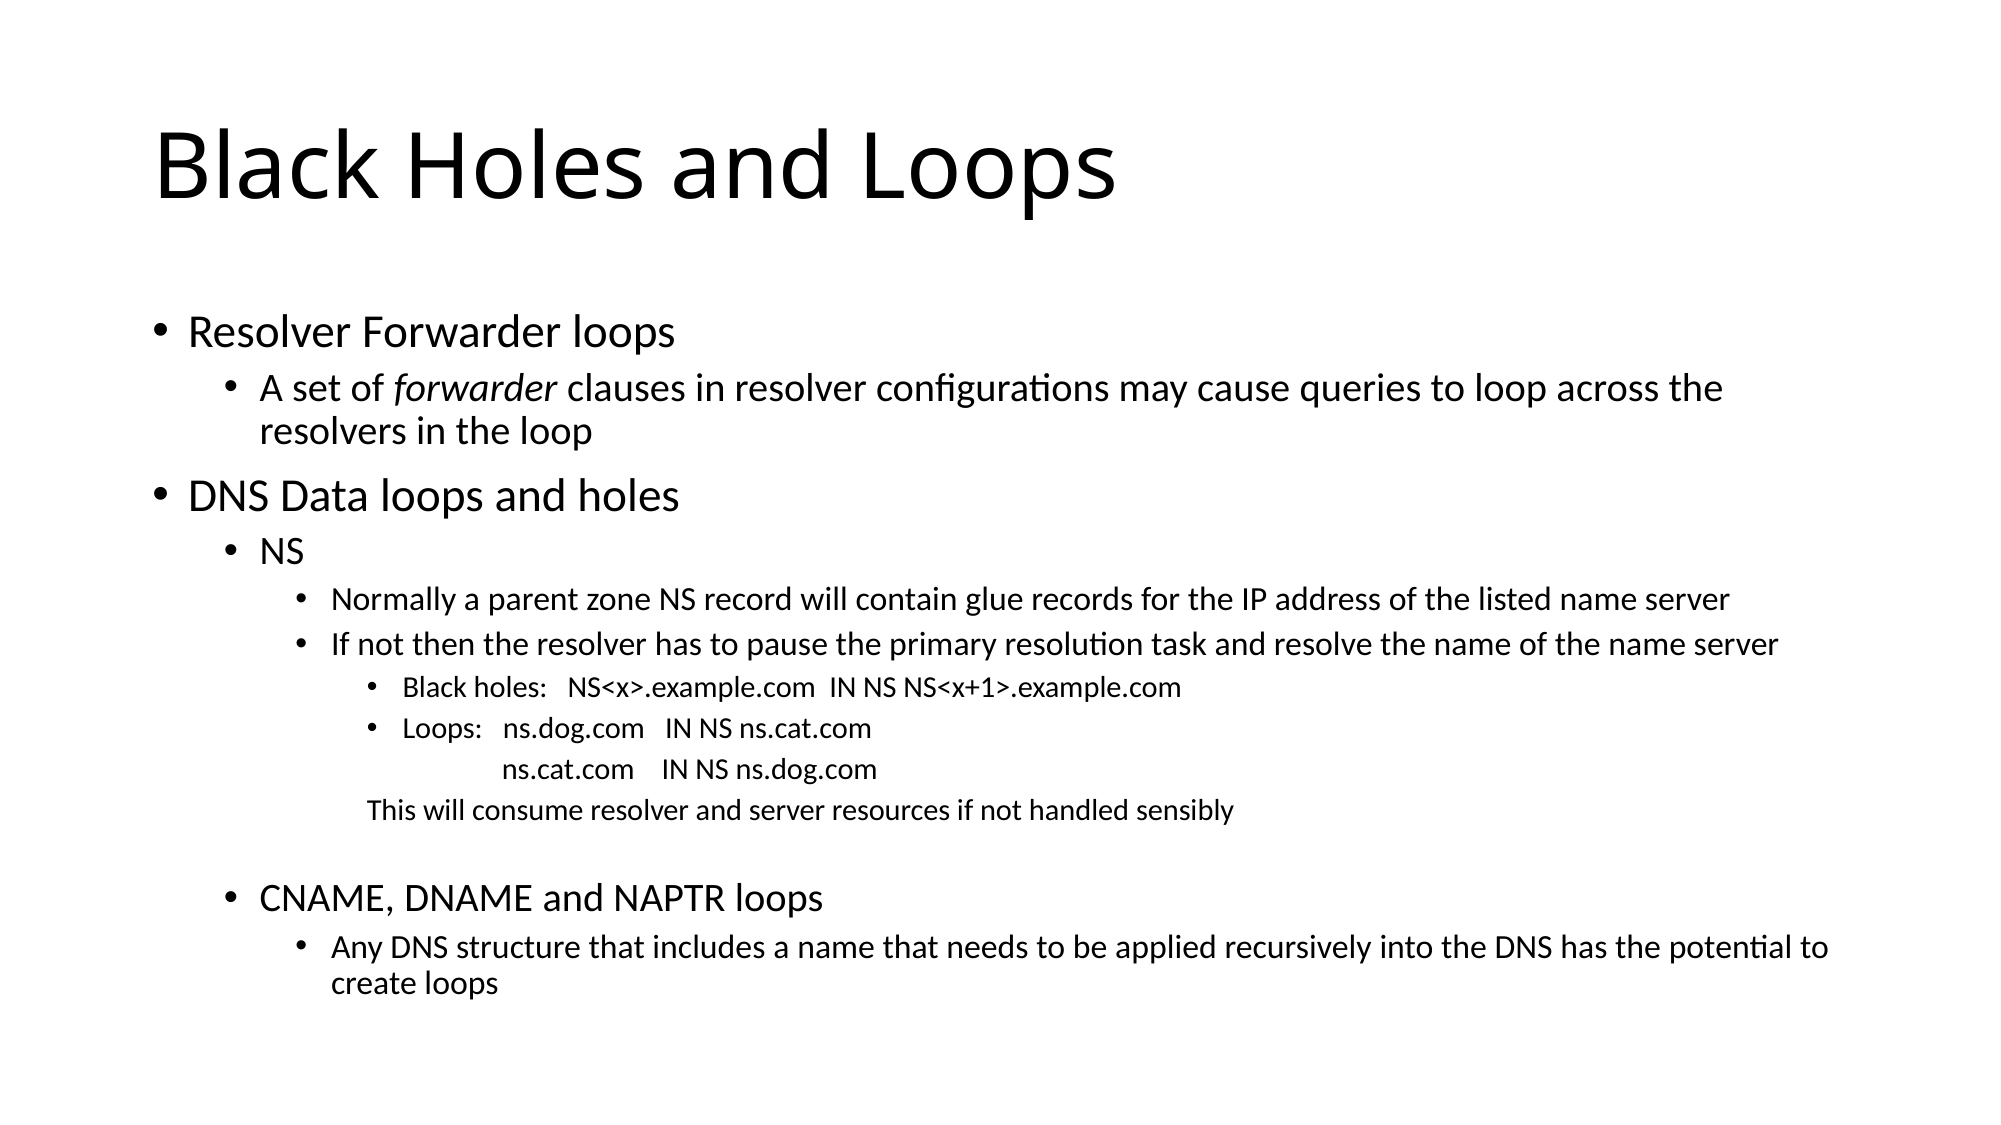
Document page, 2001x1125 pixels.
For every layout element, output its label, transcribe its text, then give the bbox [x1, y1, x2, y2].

list Resolver Forwarder loops A set of forwarder clauses in resolver configurations may cause queries to loop across the resolvers in the loop DNS Data loops and holes NS Normally a parent zone NS record will contain glue records for the IP address of the listed name server If not then the resolver has to pause the primary resolution task and resolve the name of the name server Black holes: NS<x>.example.com IN NS NS<x+1>.example.com Loops: ns.dog.com IN NS ns.cat.com ns.cat.com IN NS ns.dog.com This will consume resolver and server resources if not handled sensibly CNAME, DNAME and NAPTR loops Any DNS structure that includes a name that needs to be applied recursively into the DNS has the potential to create loops [137, 299, 1863, 1014]
title Black Holes and Loops [137, 59, 1863, 278]
